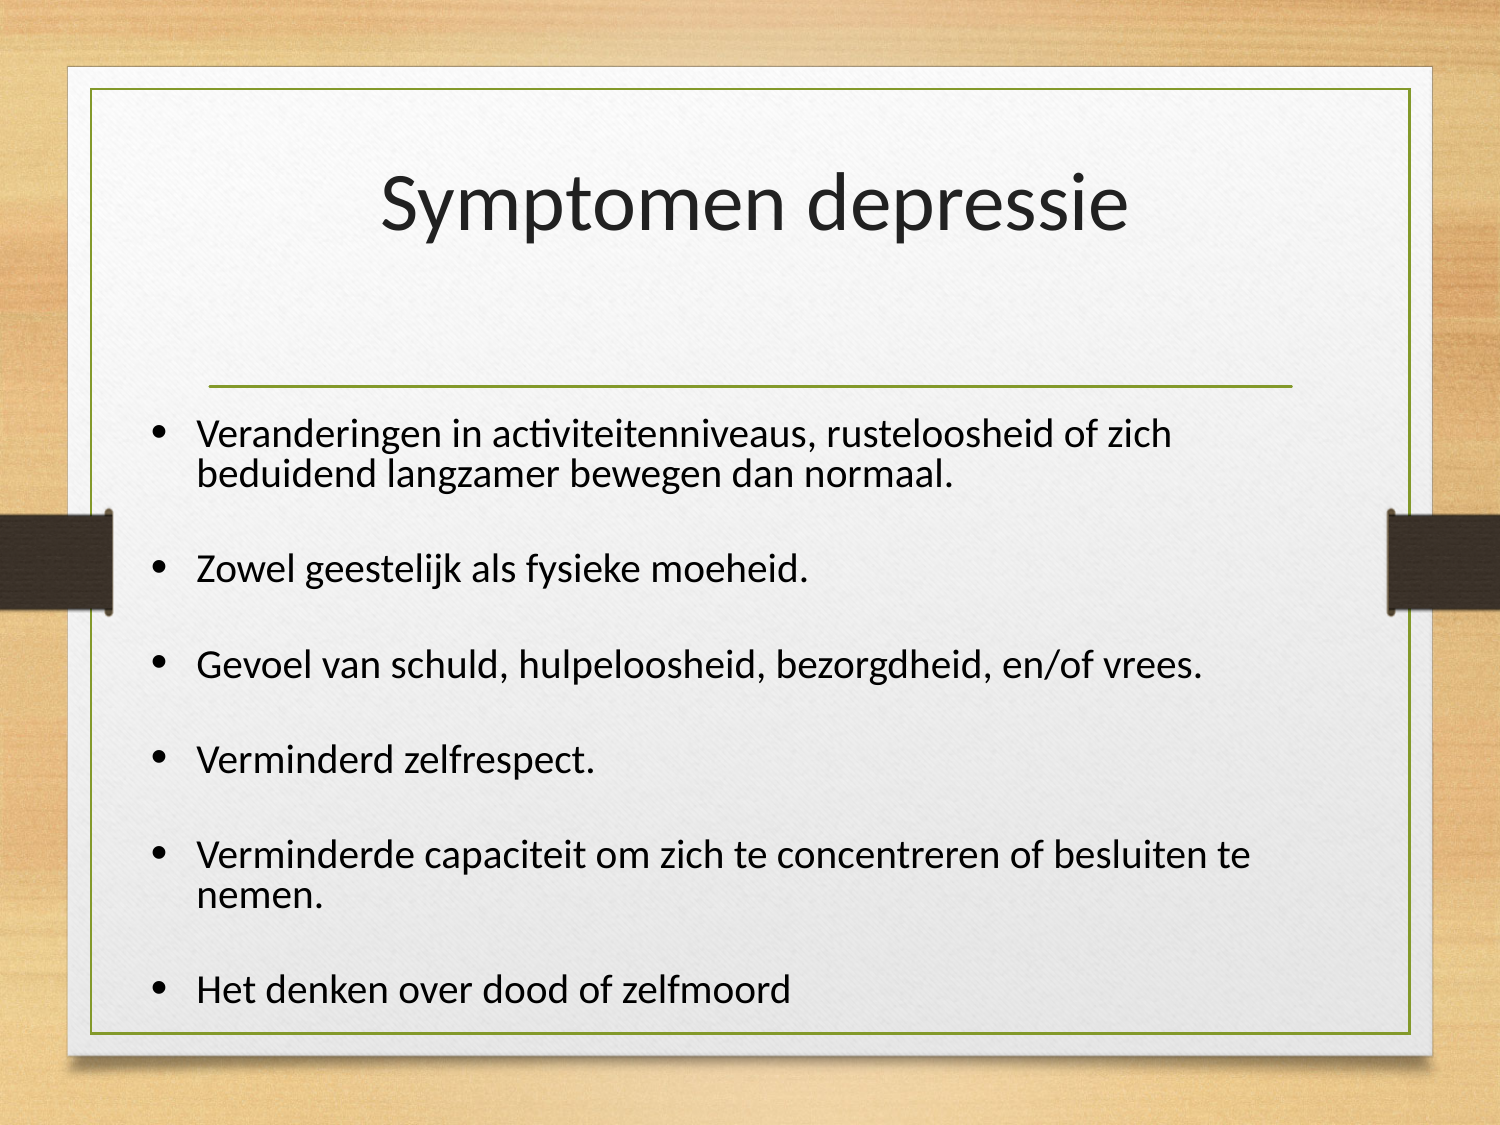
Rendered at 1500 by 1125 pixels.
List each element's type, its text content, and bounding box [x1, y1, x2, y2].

list Veranderingen in activiteitenniveaus, rusteloosheid of zich beduidend langzamer bewegen dan normaal. Zowel geestelijk als fysieke moeheid. Gevoel van schuld, hulpeloosheid, bezorgdheid, en/of vrees. Verminderd zelfrespect. Verminderde capaciteit om zich te concentreren of besluiten te nemen. Het denken over dood of zelfmoord [135, 408, 1376, 1024]
picture [0, 0, 1500, 1125]
title Symptomen depressie [198, 90, 1314, 304]
